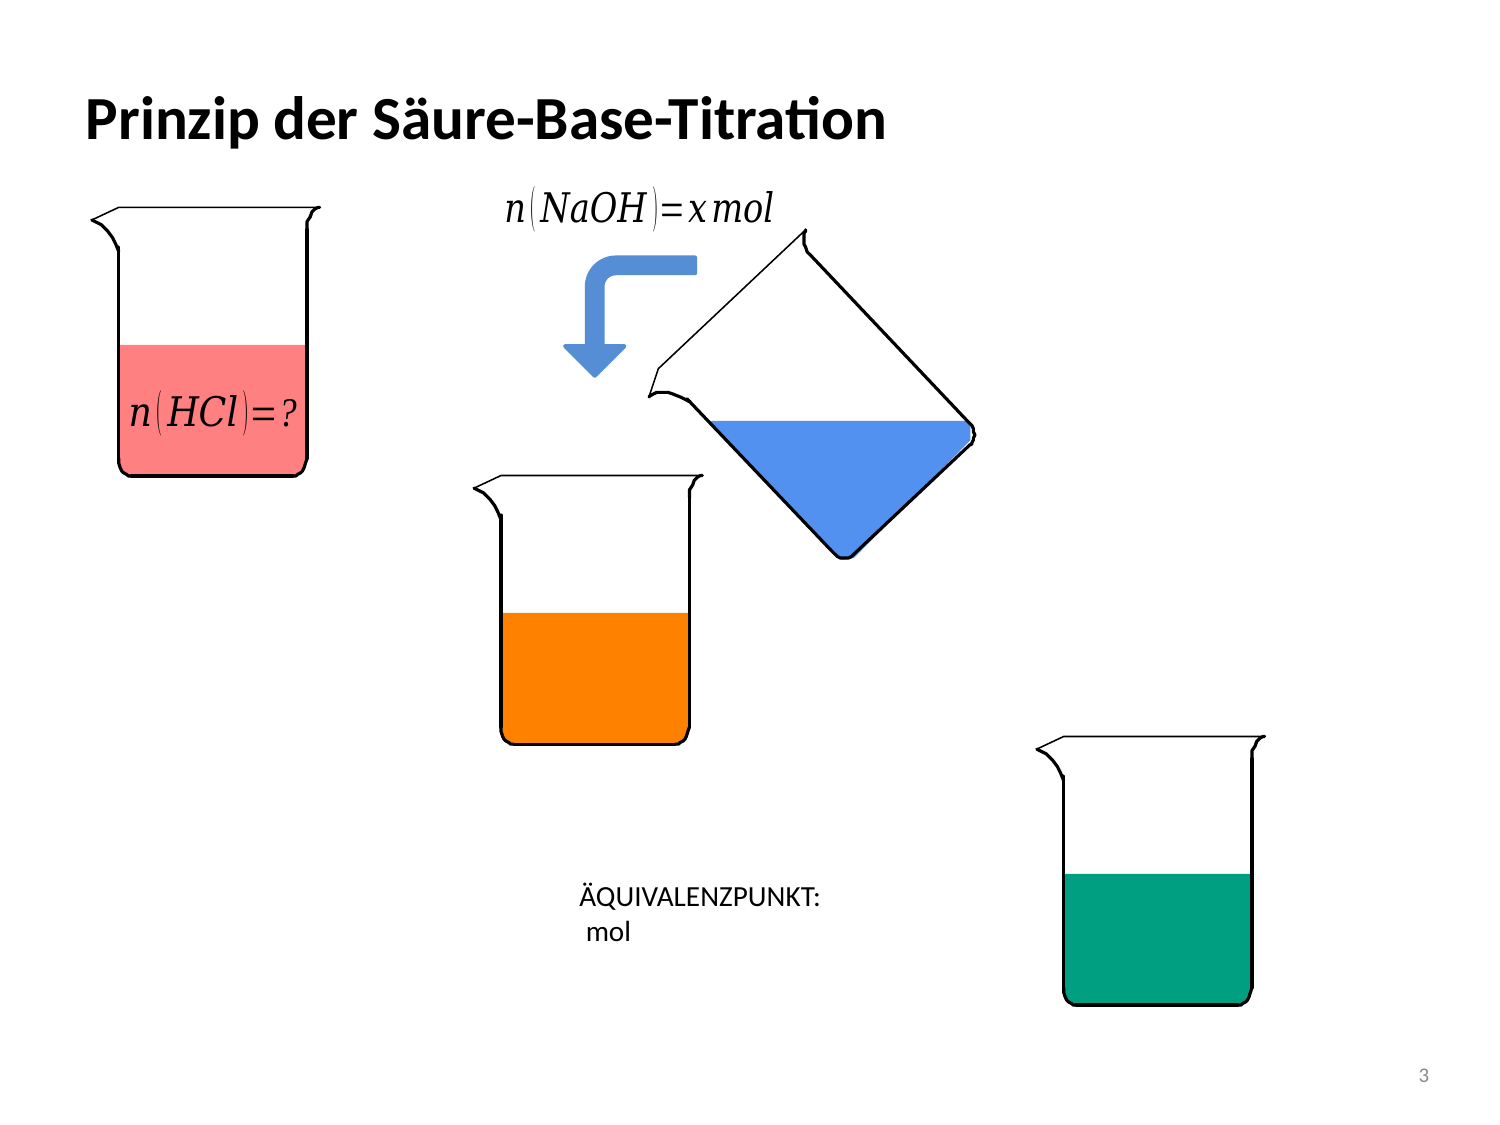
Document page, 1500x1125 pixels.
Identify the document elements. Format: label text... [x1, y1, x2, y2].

text_box [563, 256, 607, 378]
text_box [612, 204, 1011, 603]
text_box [1009, 725, 1292, 1012]
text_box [64, 195, 347, 483]
slide_number 3 [1311, 1051, 1430, 1087]
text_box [446, 464, 730, 751]
title Prinzip der Säure-Base-Titration [70, 70, 1430, 160]
